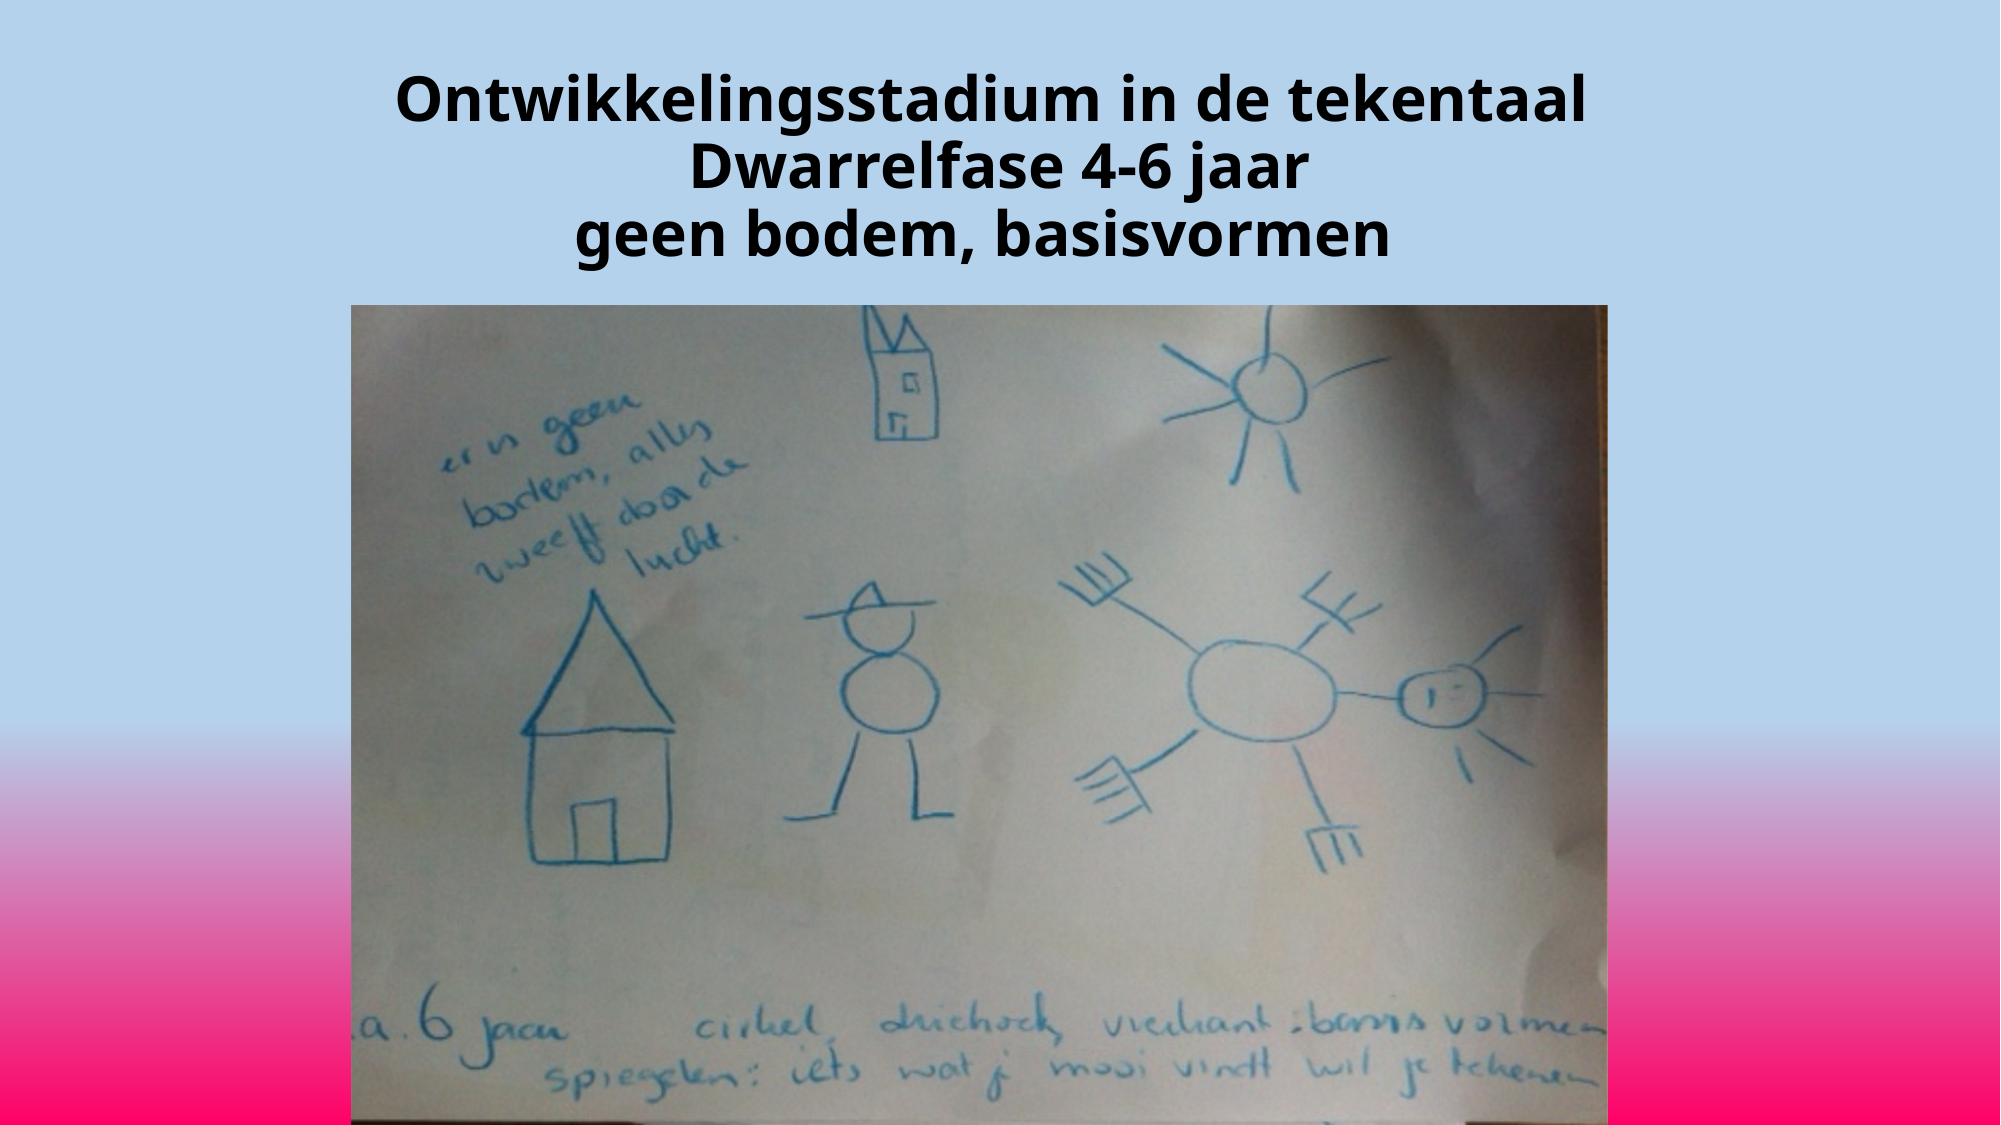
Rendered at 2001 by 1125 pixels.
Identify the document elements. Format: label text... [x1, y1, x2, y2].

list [350, 304, 1608, 1125]
title Ontwikkelingsstadium in de tekentaal Dwarrelfase 4-6 jaar geen bodem, basisvormen [137, 59, 1863, 278]
